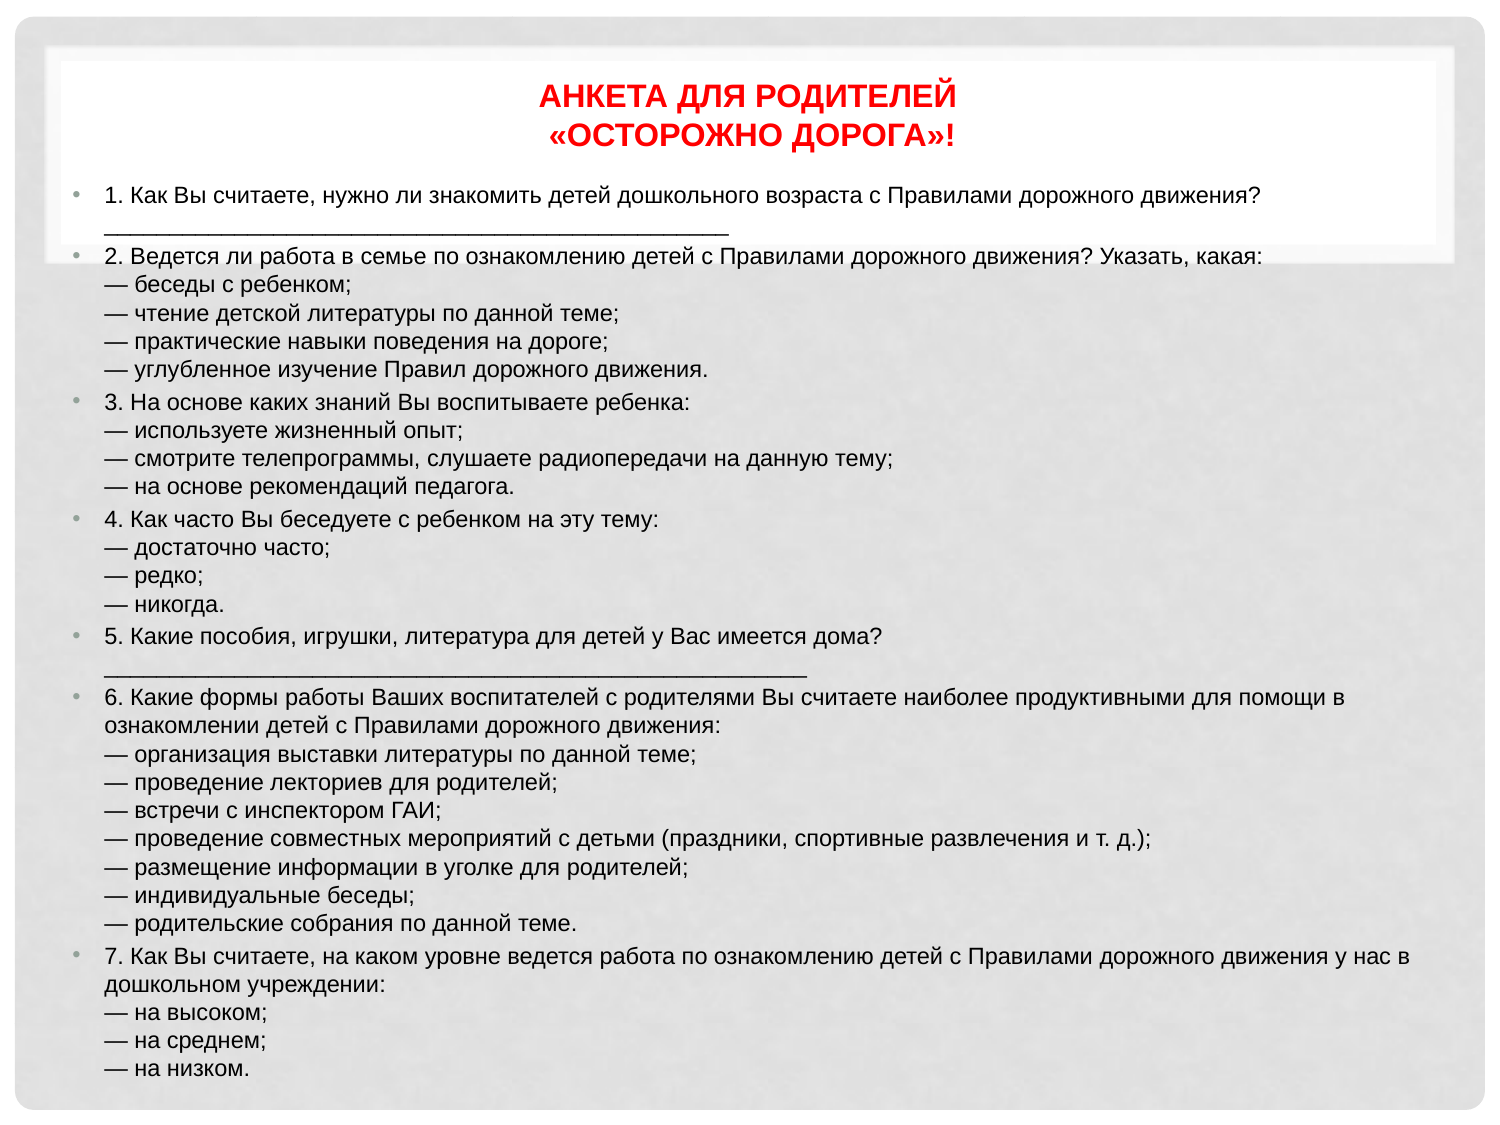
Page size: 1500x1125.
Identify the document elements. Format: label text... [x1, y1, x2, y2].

title Анкета для родителей «Осторожно дорога»! [69, 66, 1436, 161]
list 1. Как Вы считаете, нужно ли знакомить детей дошкольного возраста с Правилами дорожного движения?________________________________________________ 2. Ведется ли работа в семье по ознакомлению детей с Правилами дорожного движения? Указать, какая: — беседы с ребенком; — чтение детской литературы по данной теме; — практические навыки поведения на дороге; — углубленное изучение Правил дорожного движения. 3. На основе каких знаний Вы воспитываете ребенка: — используете жизненный опыт; — смотрите телепрограммы, слушаете радиопередачи на данную тему; — на основе рекомендаций педагога. 4. Как часто Вы беседуете с ребенком на эту тему: — достаточно часто; — редко; — никогда. 5. Какие пособия, игрушки, литература для детей у Вас имеется дома? ______________________________________________________ 6. Какие формы работы Ваших воспитателей с родителями Вы считаете наиболее продуктивными для помощи в ознакомлении детей с Правилами дорожного движения: — организация выставки литературы по данной теме; — проведение лекториев для родителей; — встречи с инспектором ГАИ; — проведение совместных мероприятий с детьми (праздники, спортивные развлечения и т. д.); — размещение информации в уголке для родителей; — индивидуальные беседы; — родительские собрания по данной теме. 7. Как Вы считаете, на каком уровне ведется работа по ознакомлению детей с Правилами дорожного движения у нас в дошкольном учреждении: — на высоком; — на среднем; — на низком. [41, 172, 1483, 1106]
